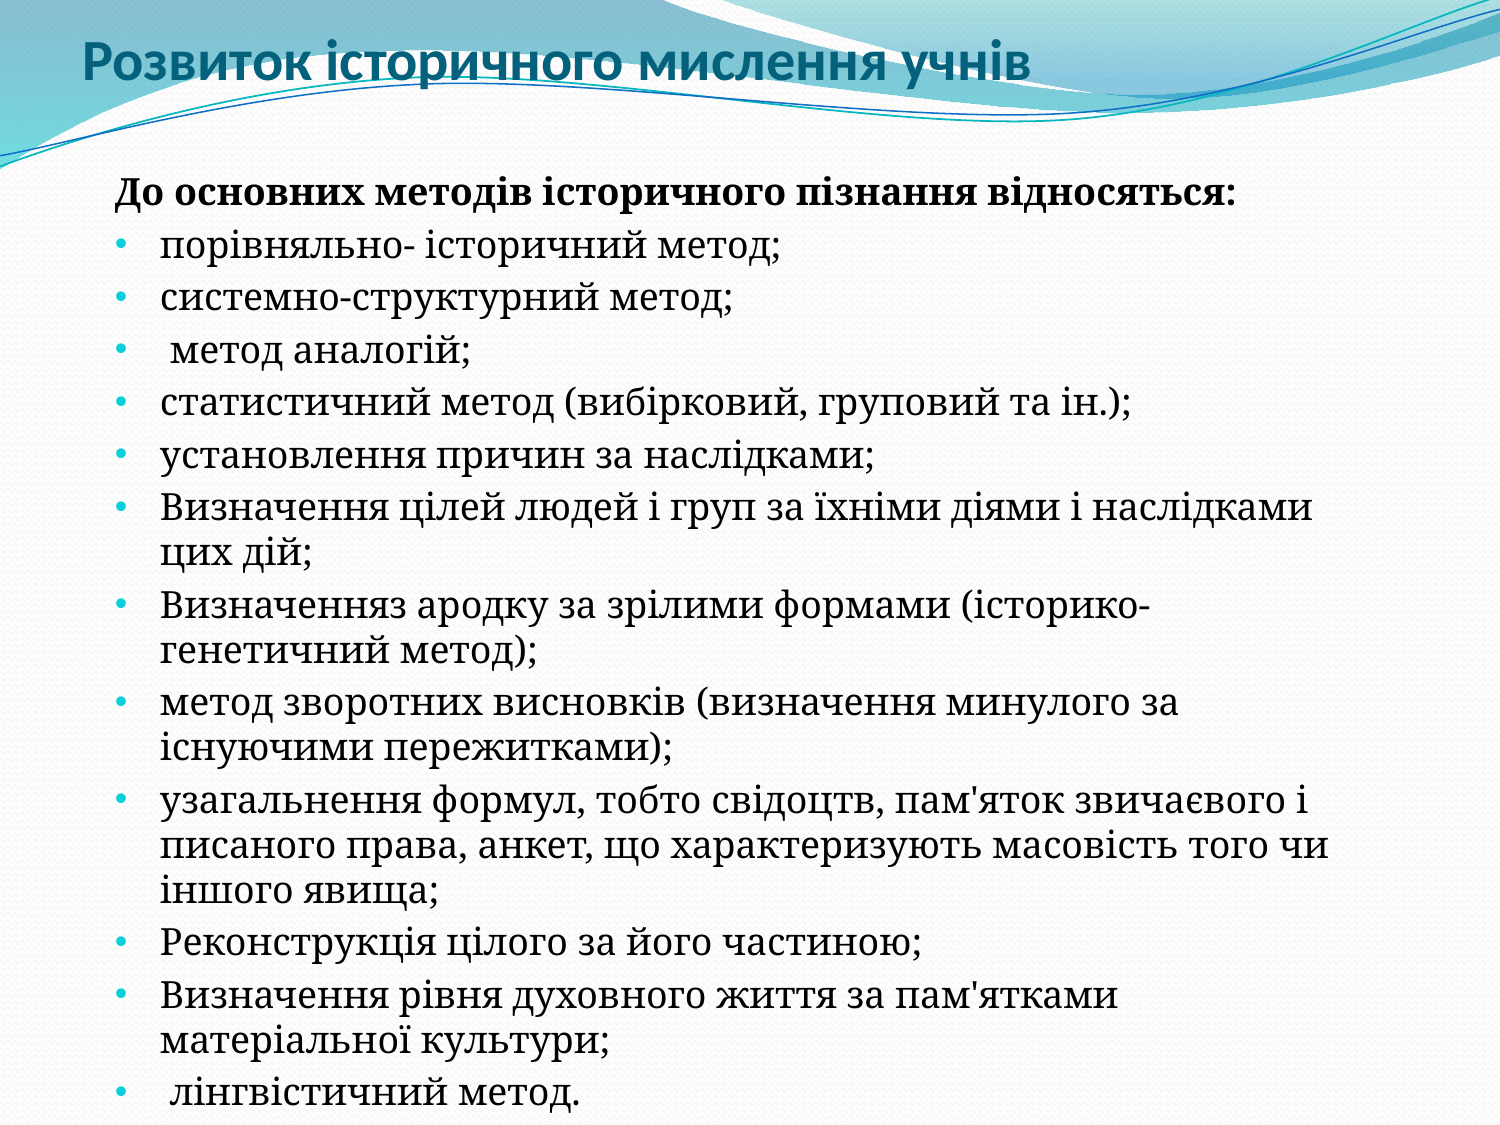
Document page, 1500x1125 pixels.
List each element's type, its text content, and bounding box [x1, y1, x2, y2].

list До основних методів історичного пізнання відносяться: порівняльно- історичний метод; системно-структурний метод; метод аналогій; статистичний метод (вибірковий, груповий та ін.); установлення причин за наслідками; Визначення цілей людей і груп за їхніми діями і наслідками цих дій; Визначенняз ародку за зрілими формами (історико-генетичний метод); метод зворотних висновків (визначення минулого за існуючими пережитками); узагальнення формул, тобто свідоцтв, пам'яток звичаєвого і писаного права, анкет, що характеризують масовість того чи іншого явища; Реконструкція цілого за його частиною; Визначення рівня духовного життя за пам'ятками матеріальної культури; лінгвістичний метод. [100, 160, 1371, 937]
title Розвиток історичного мислення учнів [82, 113, 1425, 232]
